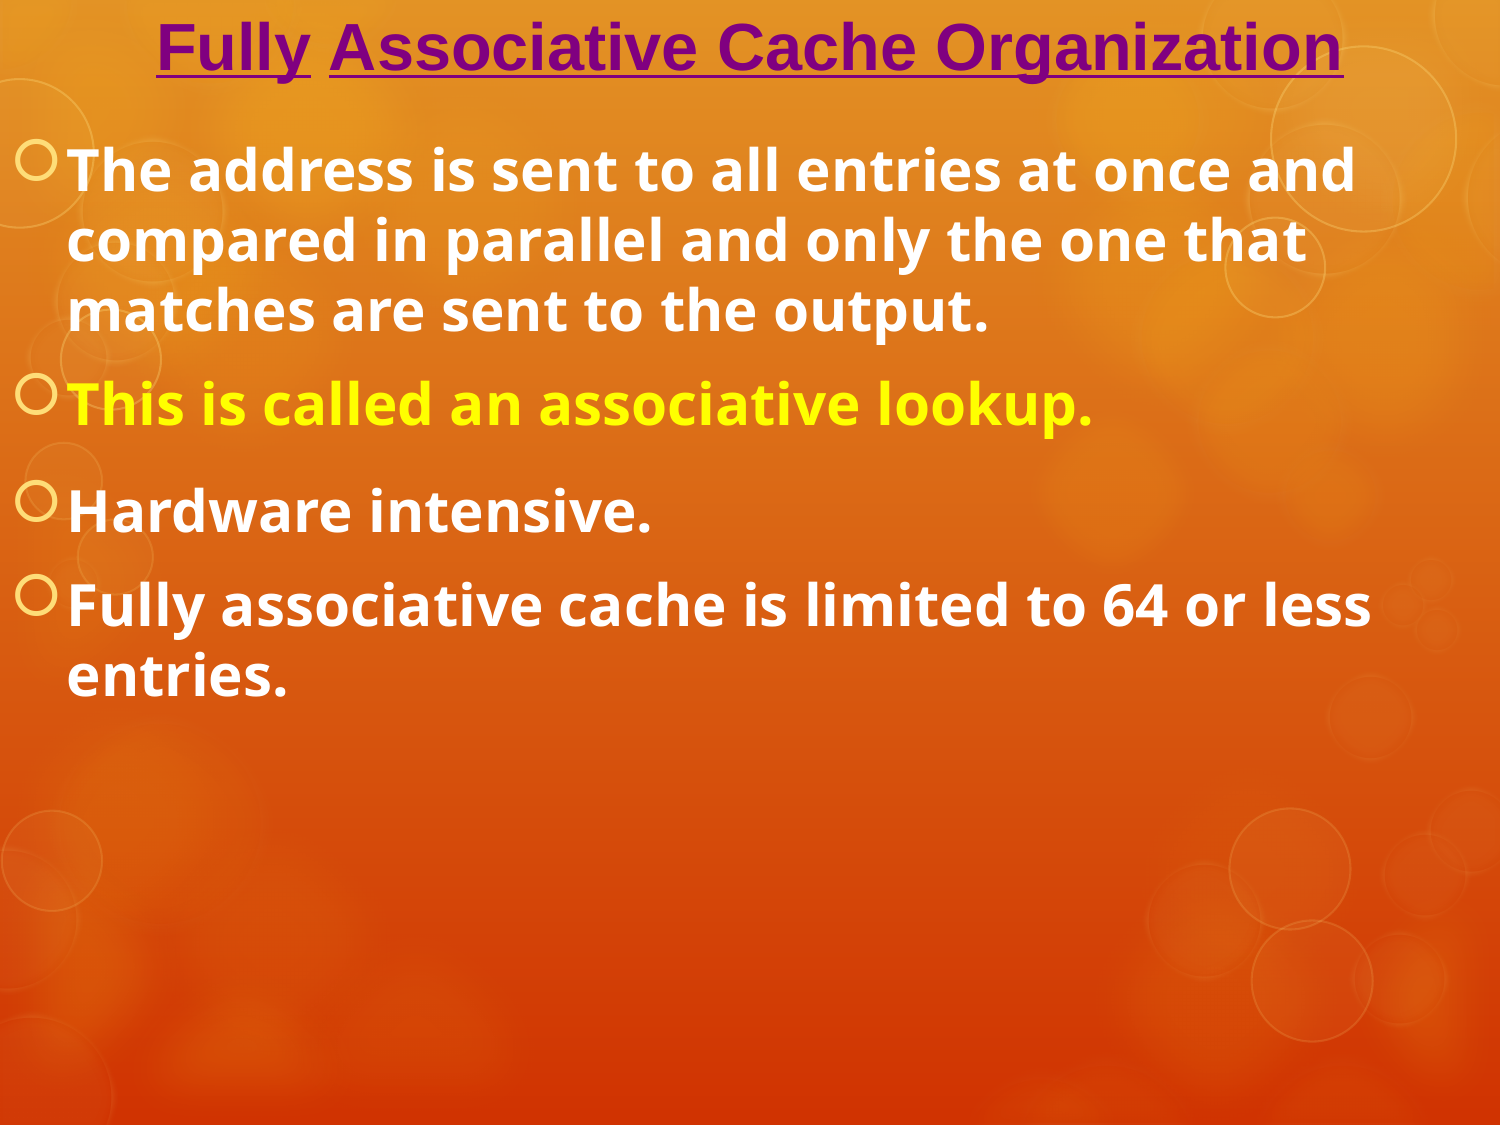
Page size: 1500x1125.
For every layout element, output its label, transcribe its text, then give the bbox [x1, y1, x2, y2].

title Fully Associative Cache Organization [0, 0, 1500, 97]
list The address is sent to all entries at once and compared in parallel and only the one that matches are sent to the output. This is called an associative lookup. Hardware intensive. Fully associative cache is limited to 64 or less entries. [0, 97, 1500, 744]
